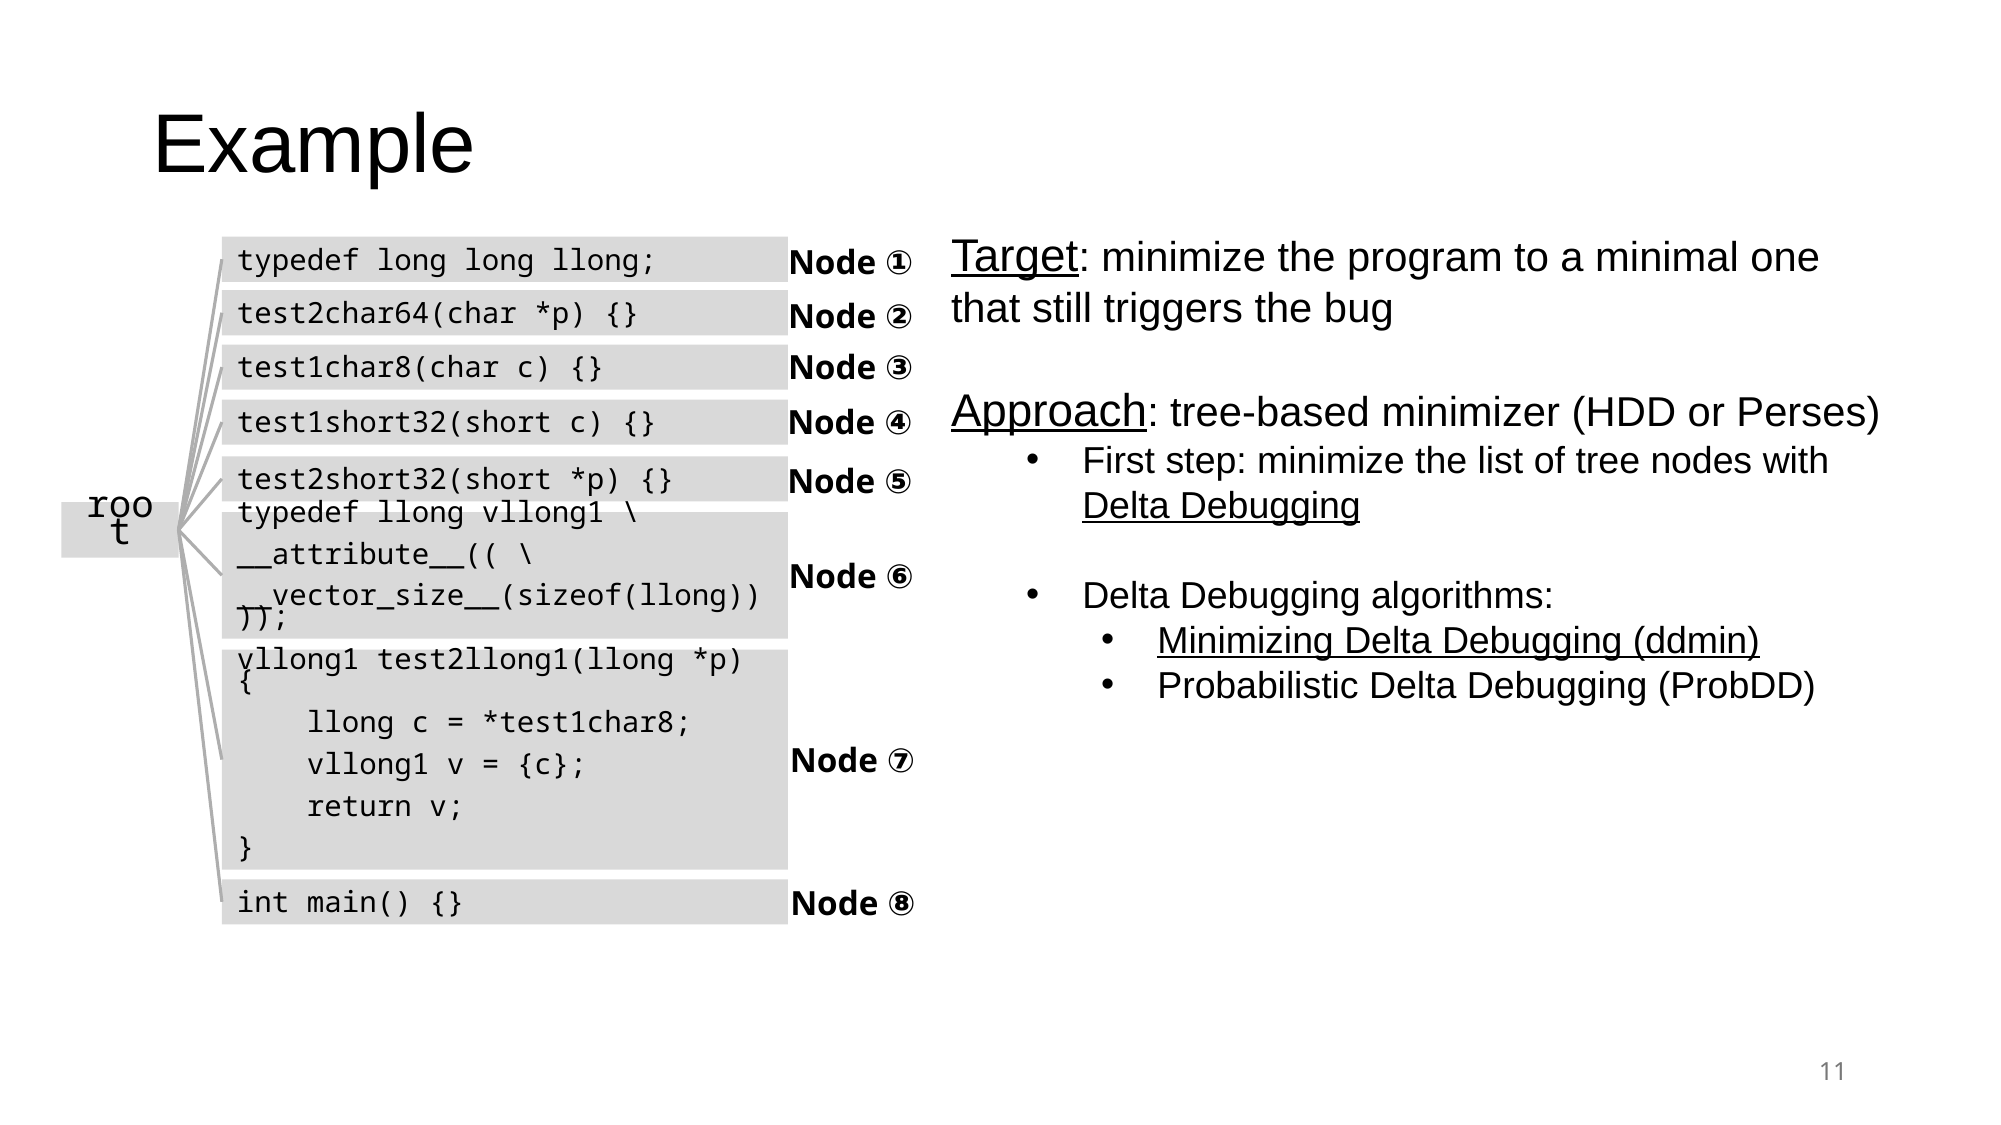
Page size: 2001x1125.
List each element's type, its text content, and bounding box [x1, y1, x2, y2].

text_box Node ① [773, 234, 929, 287]
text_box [178, 312, 223, 366]
text_box Target: minimize the program to a minimal one that still triggers the bug Approach: tree-based minimizer (HDD or Perses) First step: minimize the list of tree nodes with Delta Debugging Delta Debugging algorithms: Minimizing Delta Debugging (ddmin) Probabilistic Delta Debugging (ProbDD) [936, 218, 1906, 764]
text_box test1short32(short c) {} [223, 399, 772, 445]
text_box Node ② [773, 287, 929, 338]
text_box test2char64(char *p) {} [223, 290, 773, 336]
text_box typedef llong vllong1 \ __attribute__(( \ __vector_size__(sizeof(llong)))); [223, 512, 788, 639]
text_box vllong1 test2llong1(llong *p) { llong c = *test1char8; vllong1 v = {c}; return v; } [223, 649, 788, 870]
text_box test2short32(short *p) {} [223, 456, 772, 502]
text_box Node ⑧ [775, 874, 931, 930]
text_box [178, 258, 223, 312]
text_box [178, 421, 223, 531]
text_box Node ④ [772, 393, 928, 449]
slide_number 11 [1412, 1042, 1863, 1103]
text_box Example [137, 59, 1863, 232]
text_box Node ③ [773, 338, 929, 394]
text_box int main() {} [221, 879, 775, 925]
text_box Node ⑦ [775, 731, 930, 787]
text_box test1char8(char c) {} [223, 344, 773, 390]
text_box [178, 366, 223, 421]
text_box root [61, 502, 178, 558]
text_box Node ⑥ [773, 547, 929, 603]
text_box typedef long long llong; [221, 236, 773, 282]
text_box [178, 531, 223, 903]
text_box Node ⑤ [772, 452, 928, 508]
